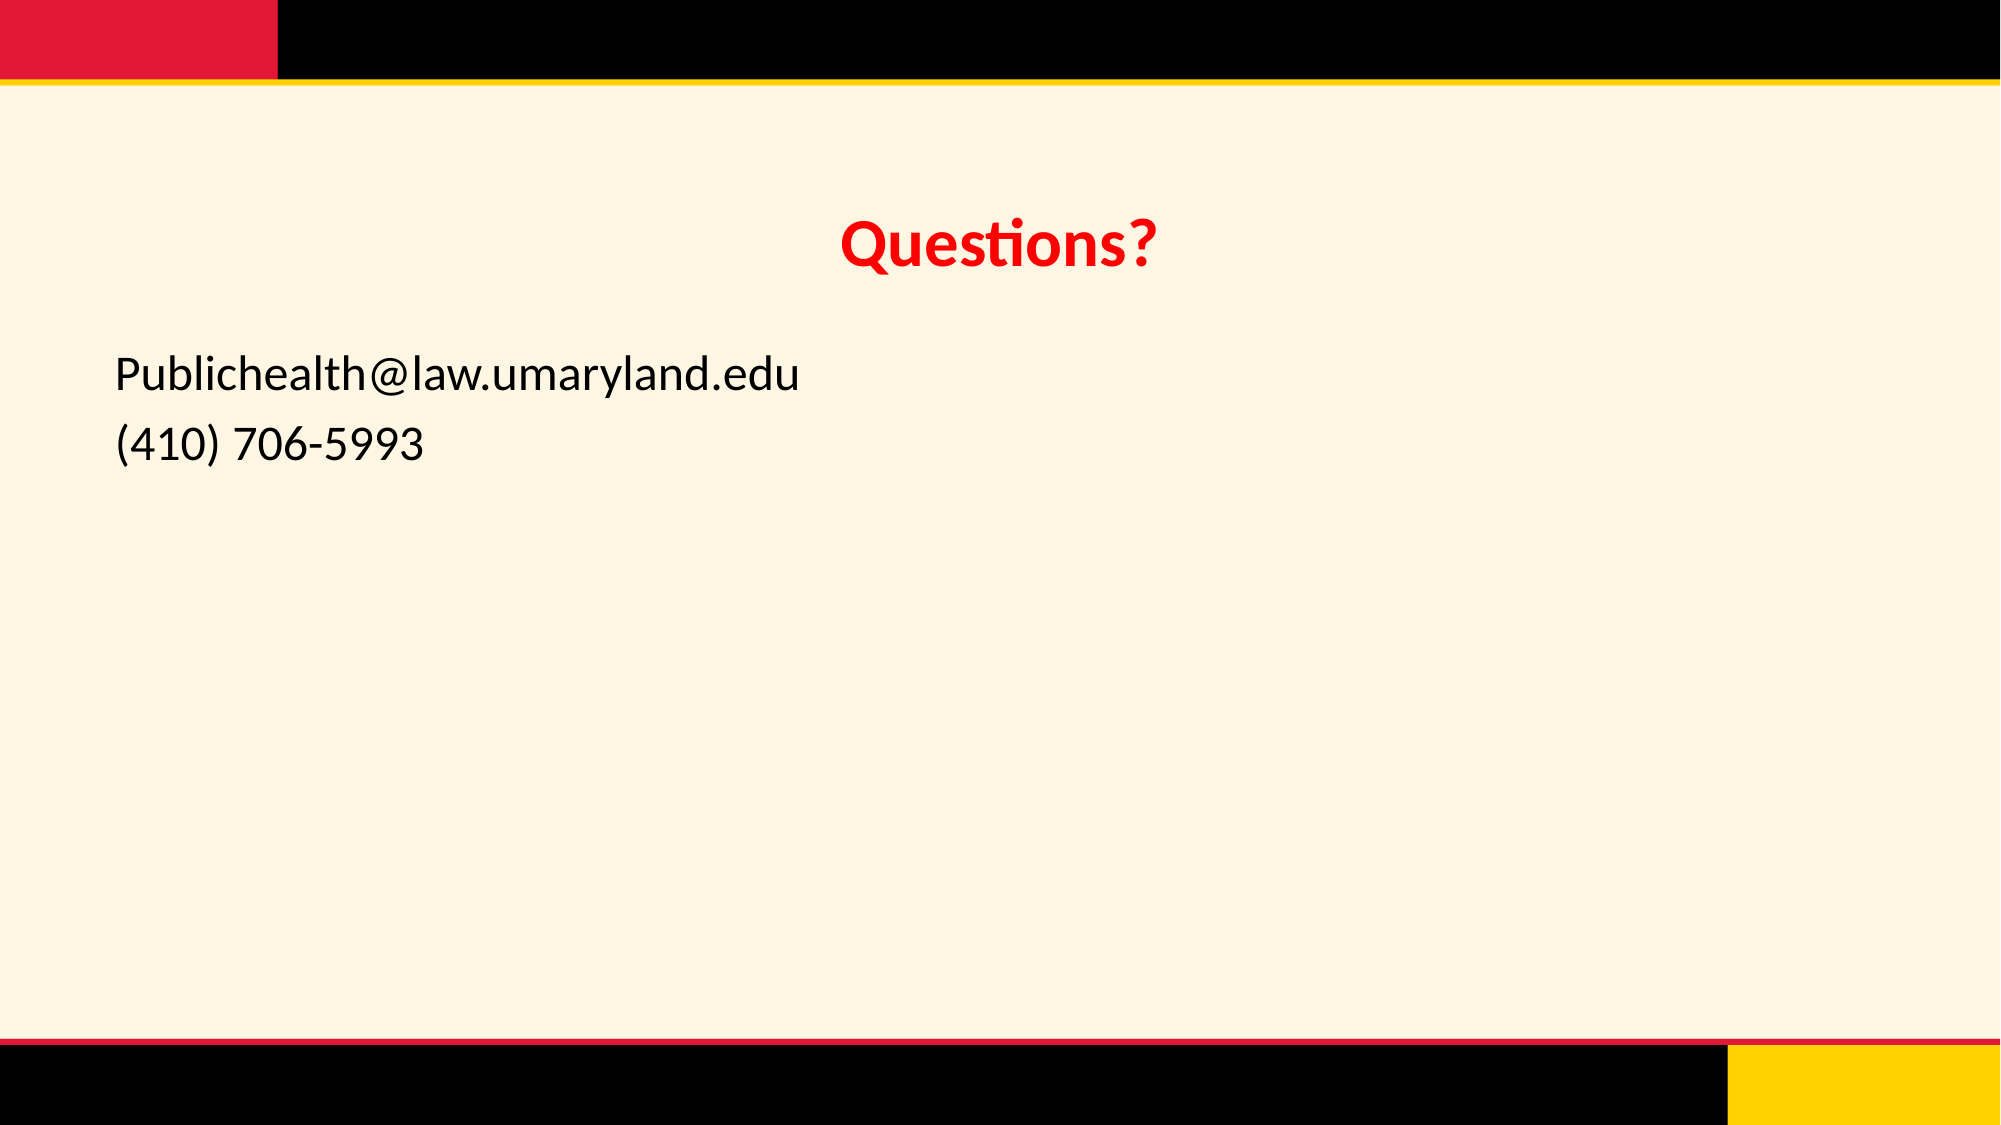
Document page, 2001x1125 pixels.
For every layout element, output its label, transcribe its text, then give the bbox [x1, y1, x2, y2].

title Questions? [99, 145, 1900, 333]
list Publichealth@law.umaryland.edu (410) 706-5993 [99, 333, 1900, 1005]
picture [0, 0, 2001, 1125]
